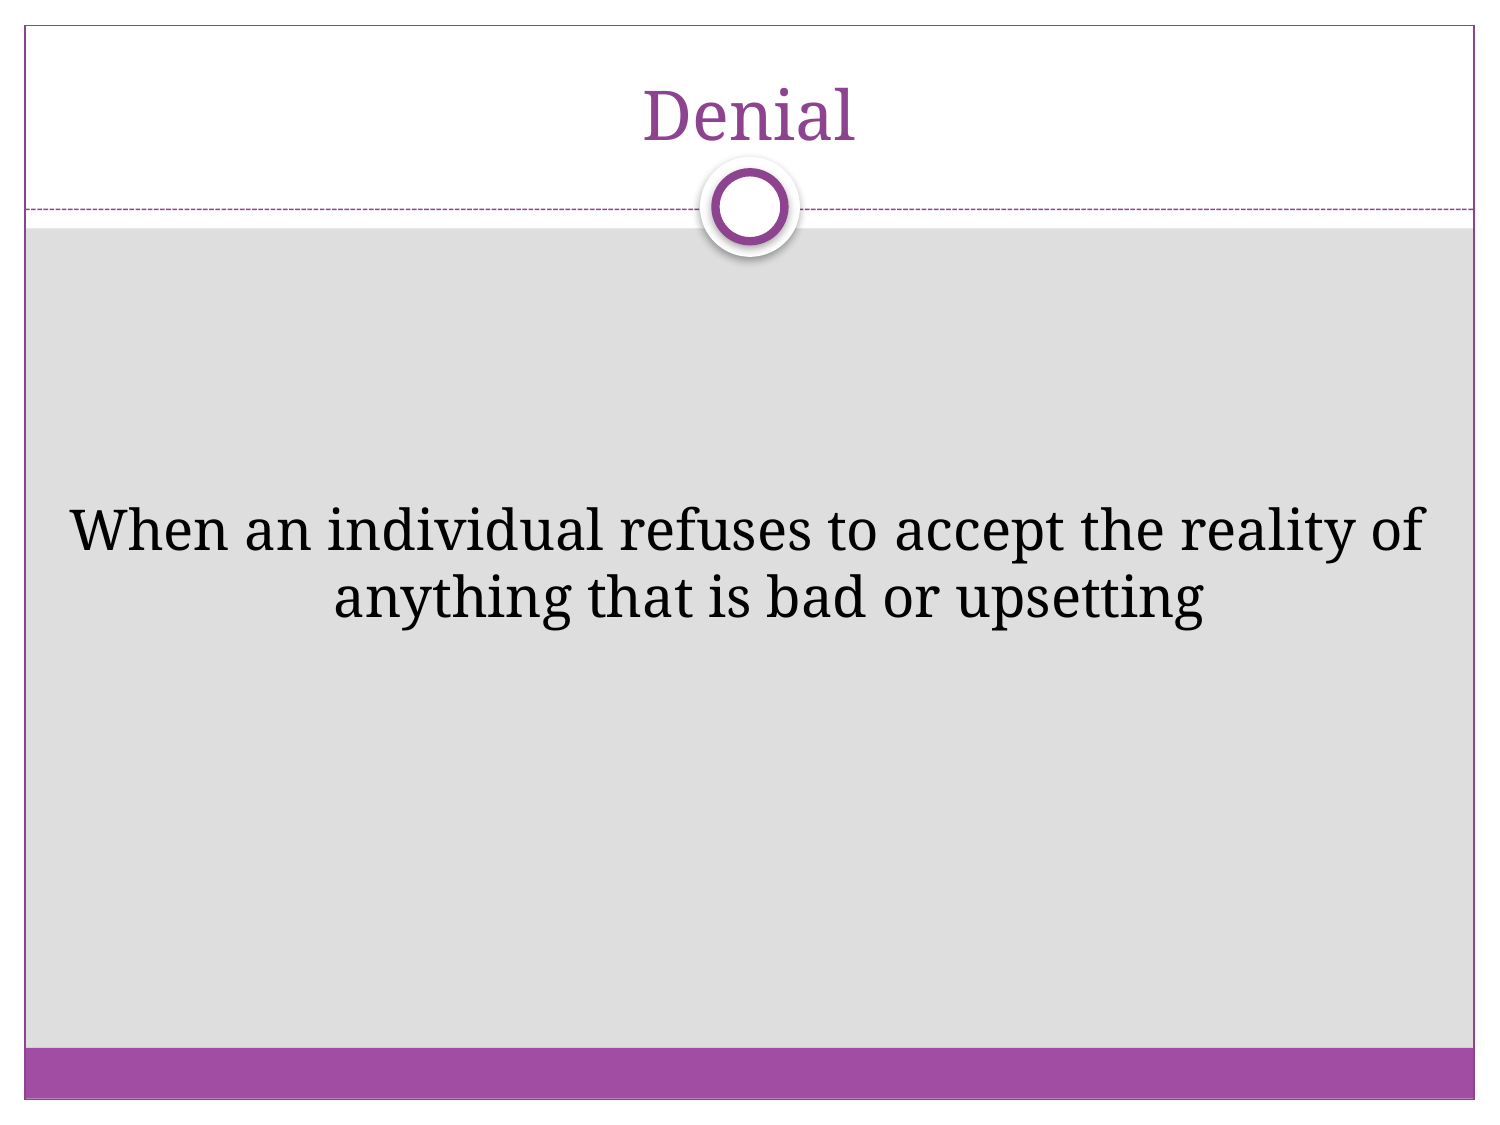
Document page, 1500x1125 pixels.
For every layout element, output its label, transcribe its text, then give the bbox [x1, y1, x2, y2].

list When an individual refuses to accept the reality of anything that is bad or upsetting [49, 250, 1445, 1001]
title Denial [49, 37, 1450, 162]
